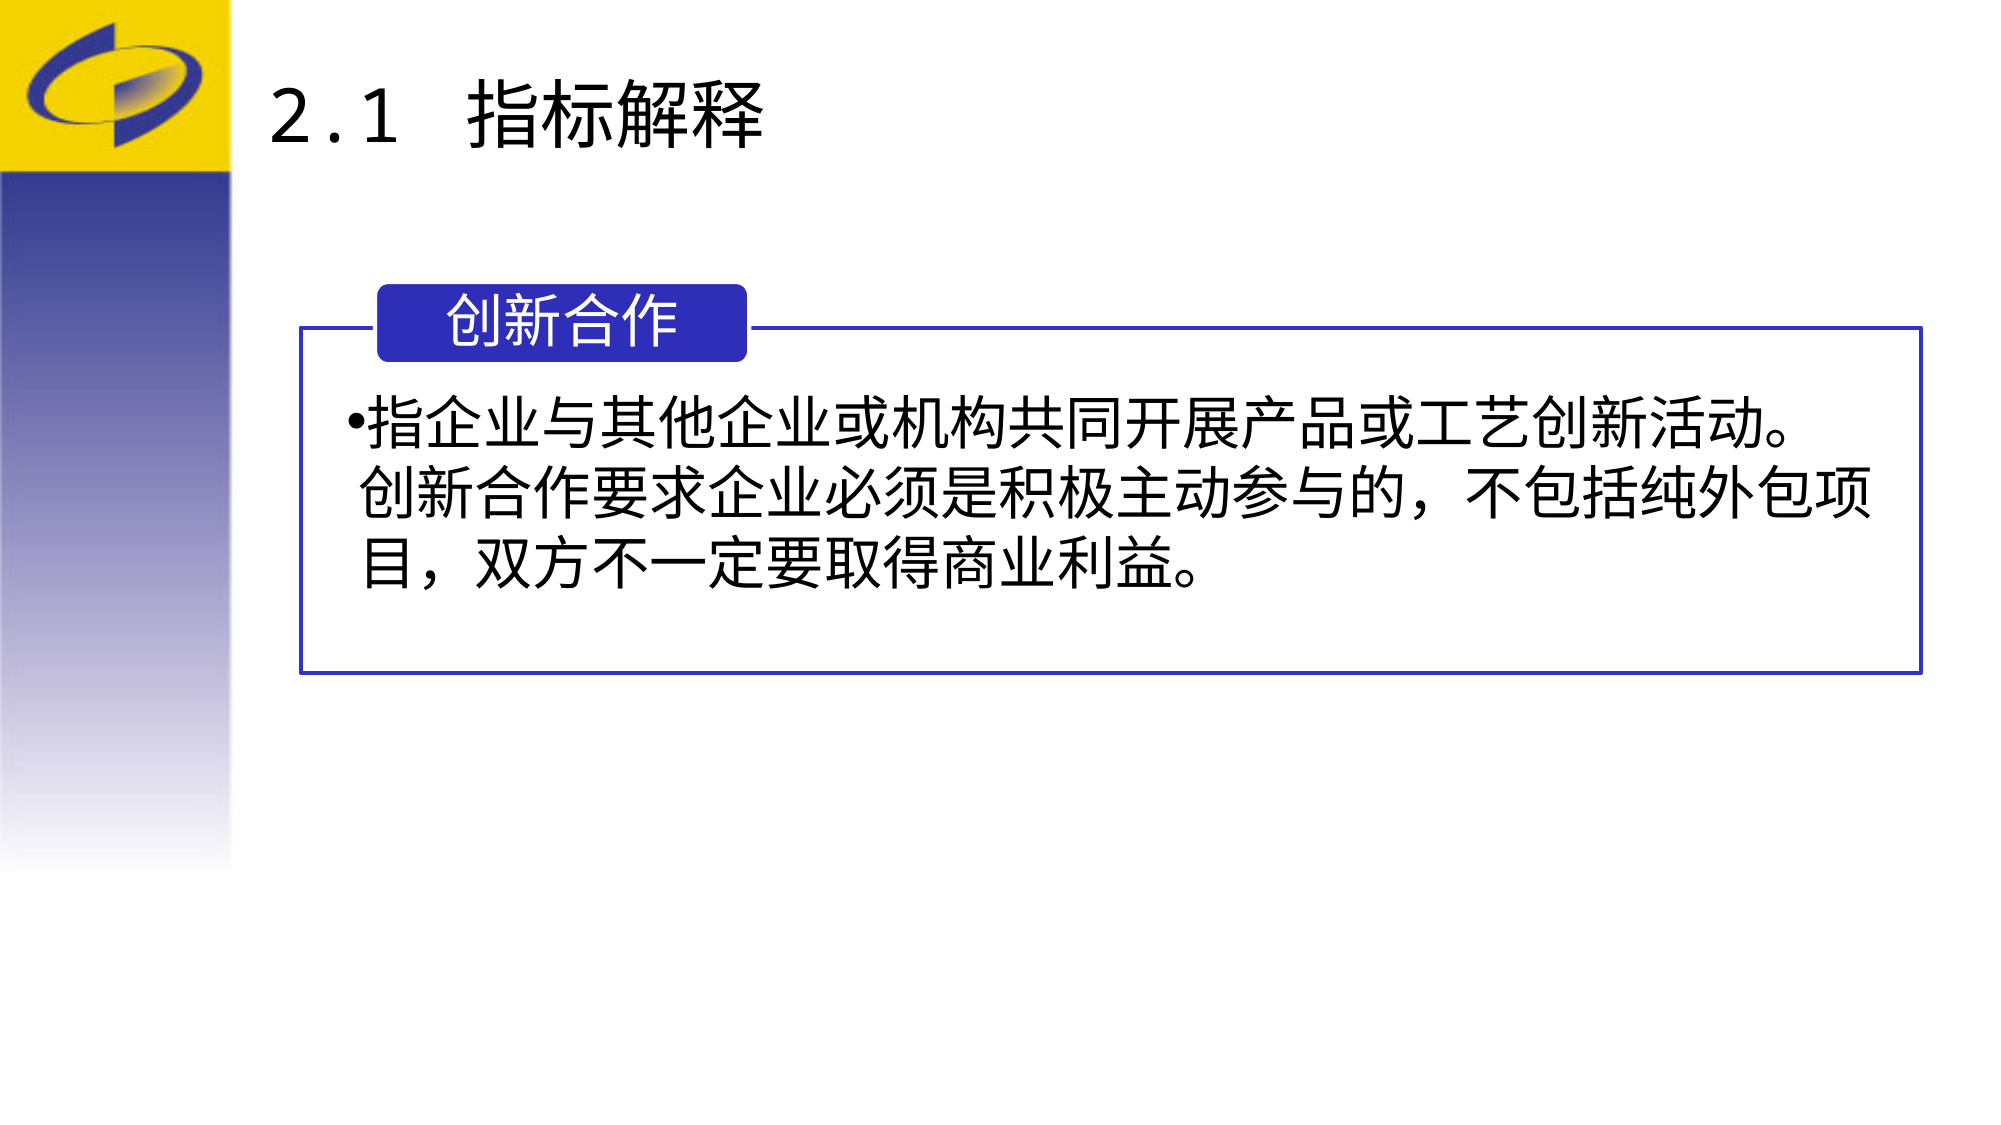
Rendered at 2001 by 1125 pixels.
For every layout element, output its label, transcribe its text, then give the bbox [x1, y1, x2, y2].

text_box 指企业与其他企业或机构共同开展产品或工艺创新活动。创新合作要求企业必须是积极主动参与的，不包括纯外包项目，双方不一定要取得商业利益。 [299, 326, 1923, 675]
text_box 创新合作 [372, 279, 752, 367]
title 2.1 指标解释 [252, 39, 1870, 185]
picture [0, 0, 2000, 1125]
